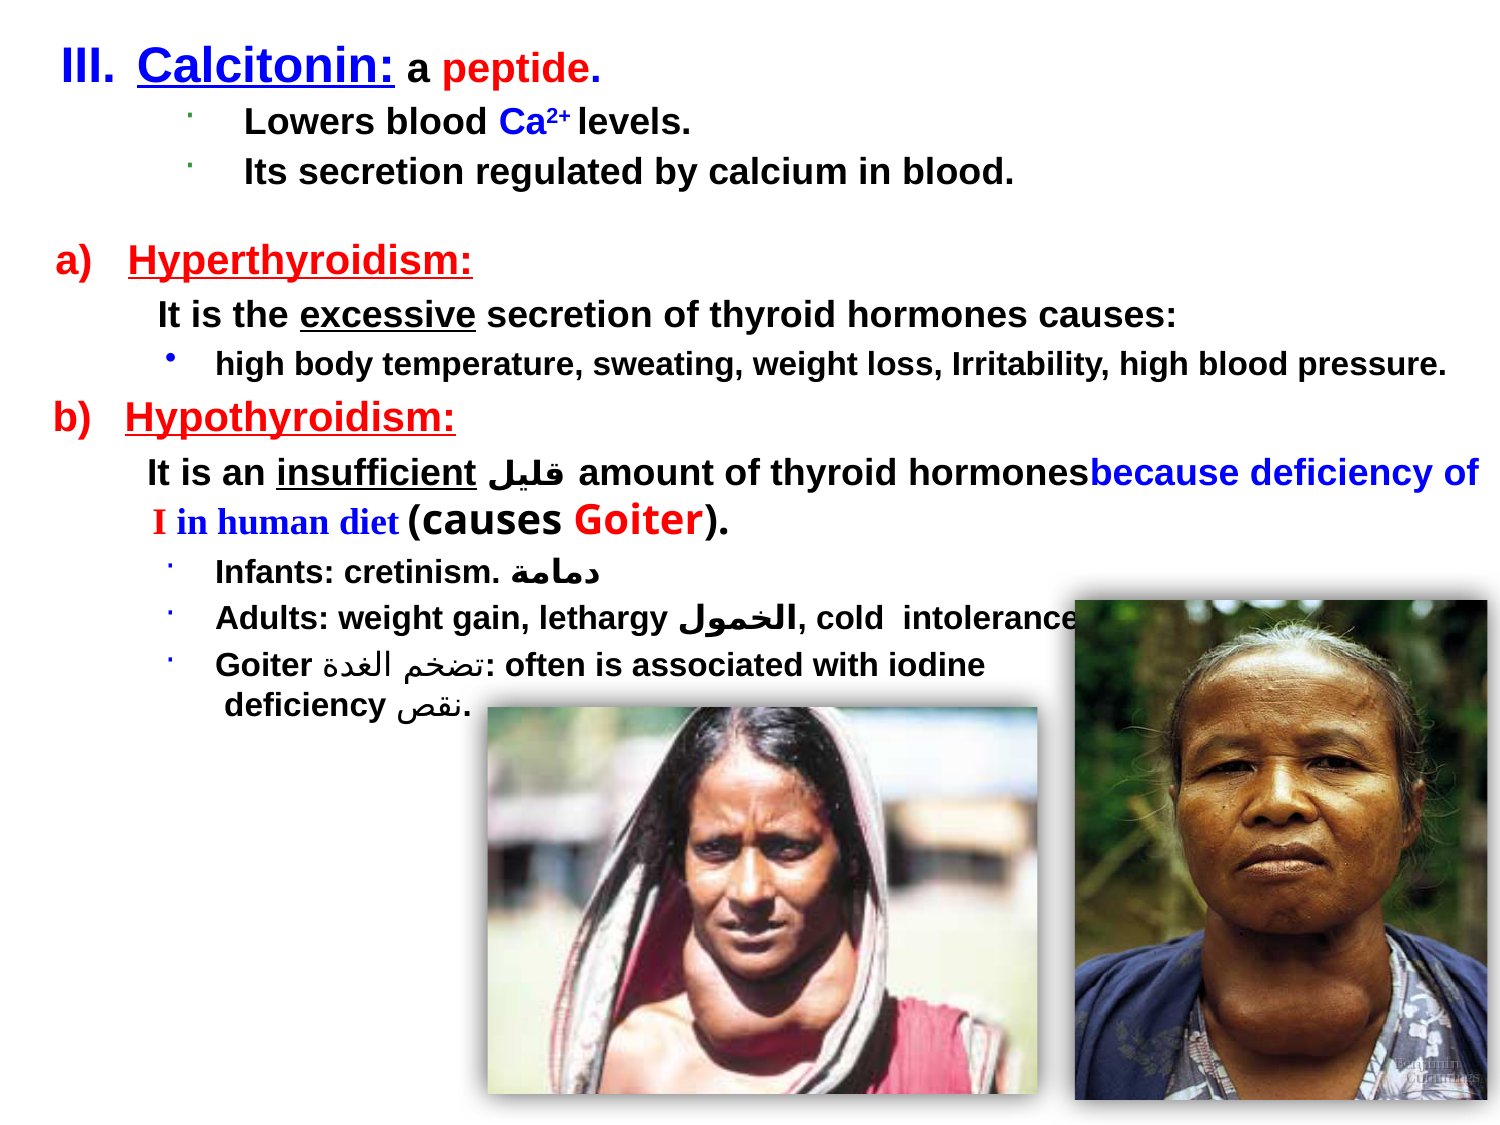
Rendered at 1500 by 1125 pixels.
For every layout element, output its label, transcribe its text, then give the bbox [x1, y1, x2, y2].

picture [1074, 599, 1488, 1101]
list Hyperthyroidism: It is the excessive secretion of thyroid hormones causes: high body temperature, sweating, weight loss, Irritability, high blood pressure. Hypothyroidism: It is an insufficient قليل amount of thyroid hormonesbecause deficiency of I in human diet (causes Goiter). Infants: cretinism. دمامة Adults: weight gain, lethargy الخمول, cold intolerance. Goiter تضخم الغدة: often is associated with iodine deficiency نقص. [37, 224, 1500, 878]
text_box Calcitonin: a peptide. Lowers blood Ca2+ levels. Its secretion regulated by calcium in blood. [37, 24, 1450, 200]
picture [487, 707, 1038, 1094]
